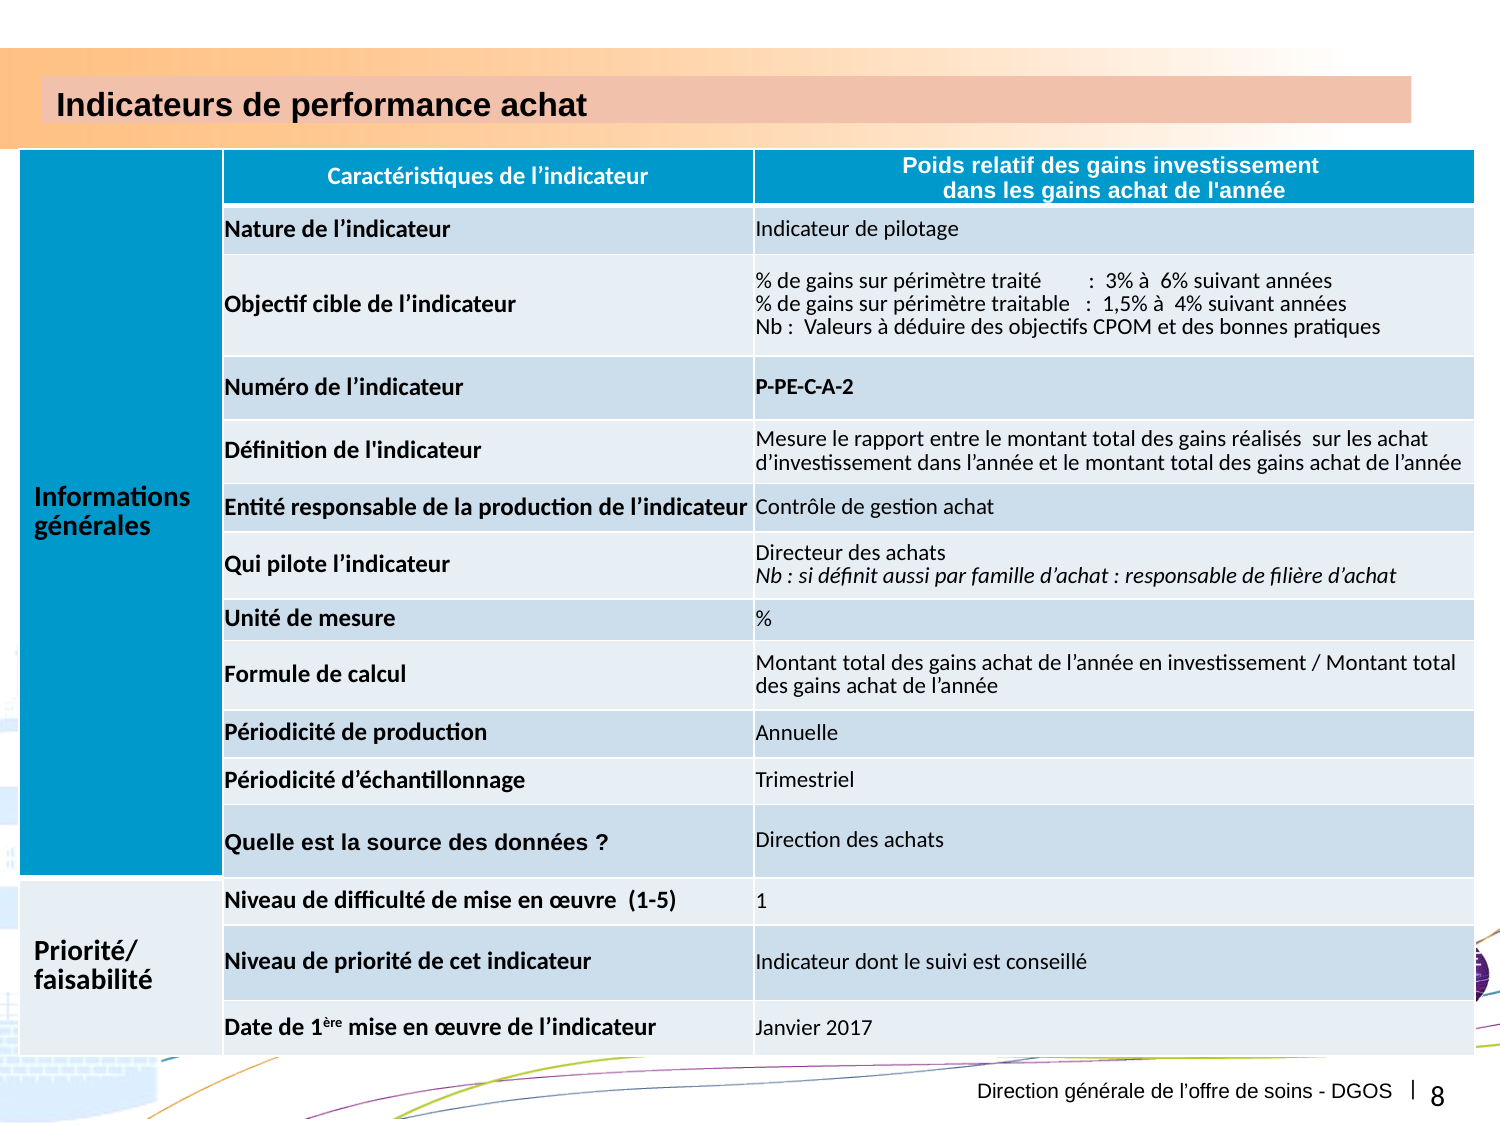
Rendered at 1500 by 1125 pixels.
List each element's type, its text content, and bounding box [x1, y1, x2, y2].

table_cell Périodicité de production [224, 711, 753, 757]
table_header Poids relatif des gains investissement dans les gains achat de l'année [755, 150, 1474, 203]
table_cell Indicateur de pilotage [755, 208, 1474, 254]
table_cell Montant total des gains achat de l’année en investissement / Montant total des gains achat de l’année [755, 641, 1474, 709]
table_cell Directeur des achats Nb : si définit aussi par famille d’achat : responsable de filière d’achat [755, 533, 1474, 598]
table_cell Entité responsable de la production de l’indicateur [224, 484, 753, 531]
table_cell Trimestriel [755, 759, 1474, 804]
slide_number 8 [1430, 1077, 1463, 1103]
table_cell Niveau de priorité de cet indicateur [224, 926, 753, 1000]
table_cell Qui pilote l’indicateur [224, 533, 753, 598]
table_cell Nature de l’indicateur [224, 208, 753, 254]
table_cell Objectif cible de l’indicateur [224, 255, 753, 355]
table_cell Priorité/ faisabilité [20, 881, 222, 1055]
table_cell Quelle est la source des données ? [224, 805, 753, 877]
table_cell Définition de l'indicateur [224, 421, 753, 483]
table_cell Contrôle de gestion achat [755, 484, 1474, 531]
table_cell Formule de calcul [224, 641, 753, 709]
table_cell Direction des achats [755, 805, 1474, 877]
table_cell % de gains sur périmètre traité : 3% à 6% suivant années % de gains sur périmètre traitable : 1,5% à 4% suivant années Nb : Valeurs à déduire des objectifs CPOM et des bonnes pratiques [755, 255, 1474, 355]
text_box Indicateurs de performance achat [41, 76, 1412, 124]
table_cell Périodicité d’échantillonnage [224, 759, 753, 804]
table_cell Indicateur dont le suivi est conseillé [755, 926, 1474, 1000]
table_header Caractéristiques de l’indicateur [224, 150, 753, 203]
table_cell Date de 1ère mise en œuvre de l’indicateur [224, 1001, 753, 1055]
picture [164, 827, 1500, 1119]
table_cell Unité de mesure [224, 600, 753, 640]
table_cell Janvier 2017 [755, 1001, 1474, 1055]
table_cell Niveau de difficulté de mise en œuvre (1-5) [224, 879, 753, 924]
table_cell Annuelle [755, 711, 1474, 757]
table_cell Mesure le rapport entre le montant total des gains réalisés sur les achat d’investissement dans l’année et le montant total des gains achat de l’année [755, 421, 1474, 483]
table_cell Numéro de l’indicateur [224, 357, 753, 419]
table_cell P-PE-C-A-2 [755, 357, 1474, 419]
table_header Informations générales [20, 150, 222, 875]
table_cell 1 [755, 879, 1474, 924]
table_cell % [755, 600, 1474, 640]
